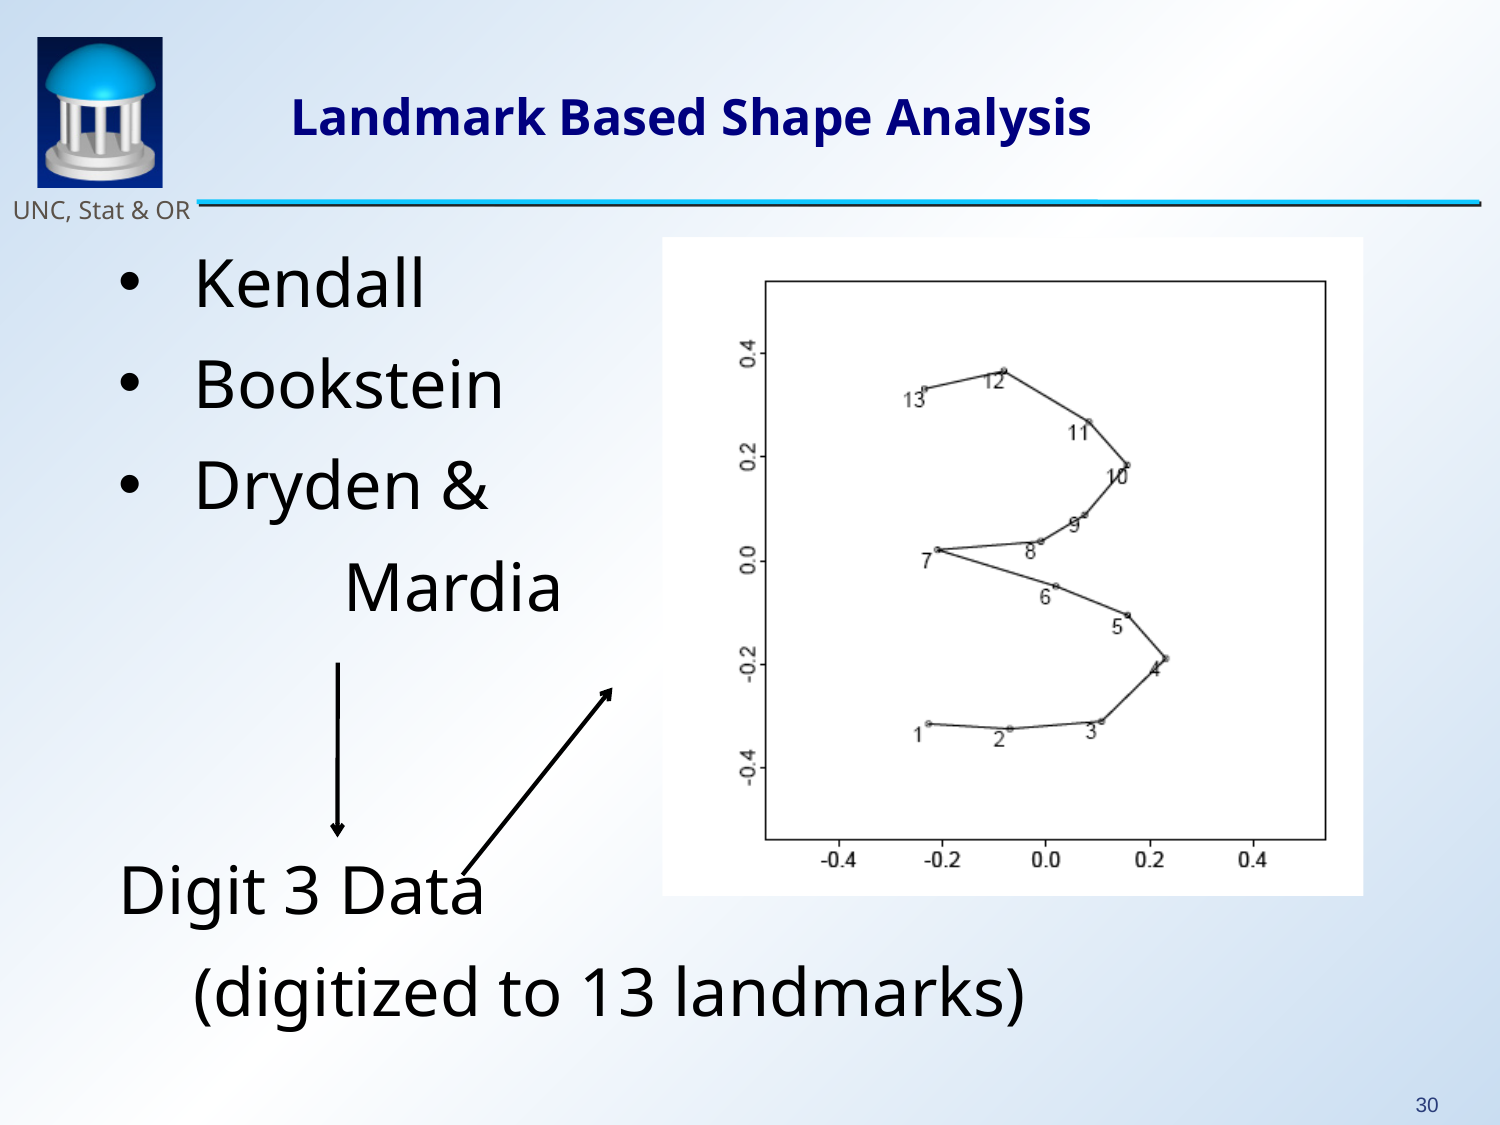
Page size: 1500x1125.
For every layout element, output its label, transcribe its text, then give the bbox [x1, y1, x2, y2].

picture [662, 237, 1364, 896]
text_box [443, 705, 632, 857]
title Landmark Based Shape Analysis [274, 74, 1448, 156]
list Kendall Bookstein Dryden & Mardia Digit 3 Data (digitized to 13 landmarks) [103, 224, 1432, 1076]
